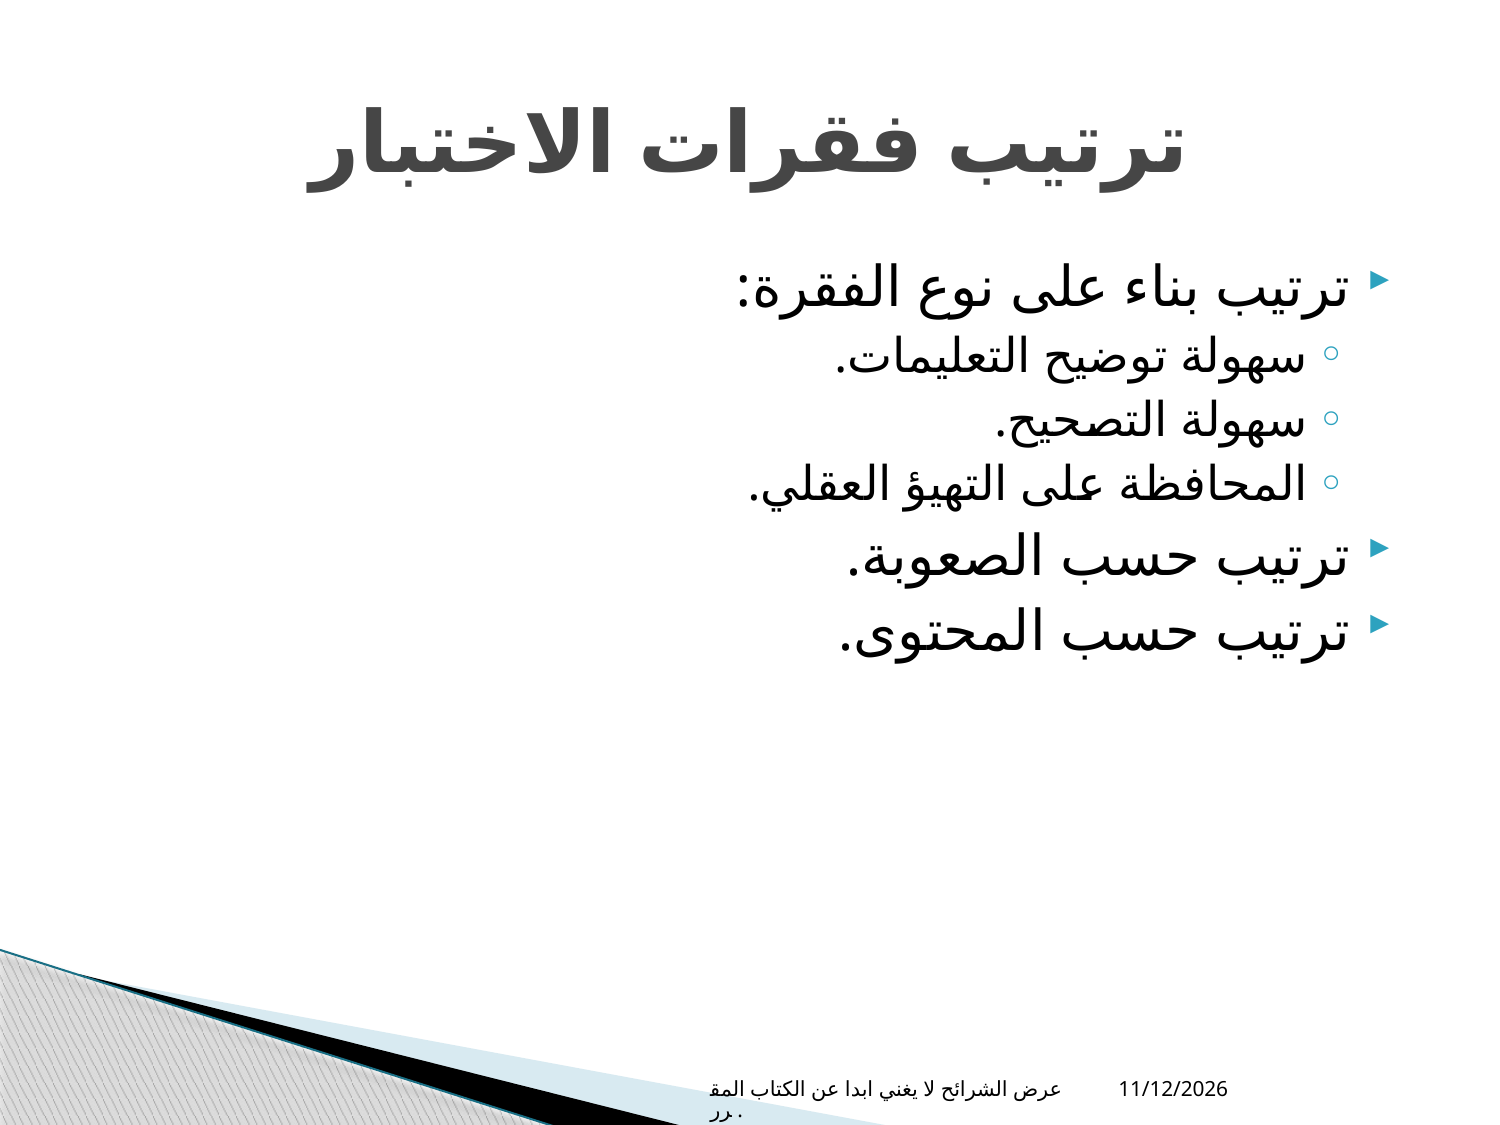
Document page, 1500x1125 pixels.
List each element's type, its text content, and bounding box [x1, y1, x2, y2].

list ترتيب بناء على نوع الفقرة: سهولة توضيح التعليمات. سهولة التصحيح. المحافظة على التهيؤ العقلي. ترتيب حسب الصعوبة. ترتيب حسب المحتوى. [75, 243, 1425, 986]
title ترتيب فقرات الاختبار [75, 45, 1425, 233]
footer عرض الشرائح لا يغني ابدا عن الكتاب المقرر. [718, 1051, 1105, 1112]
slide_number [1105, 1051, 1419, 1112]
